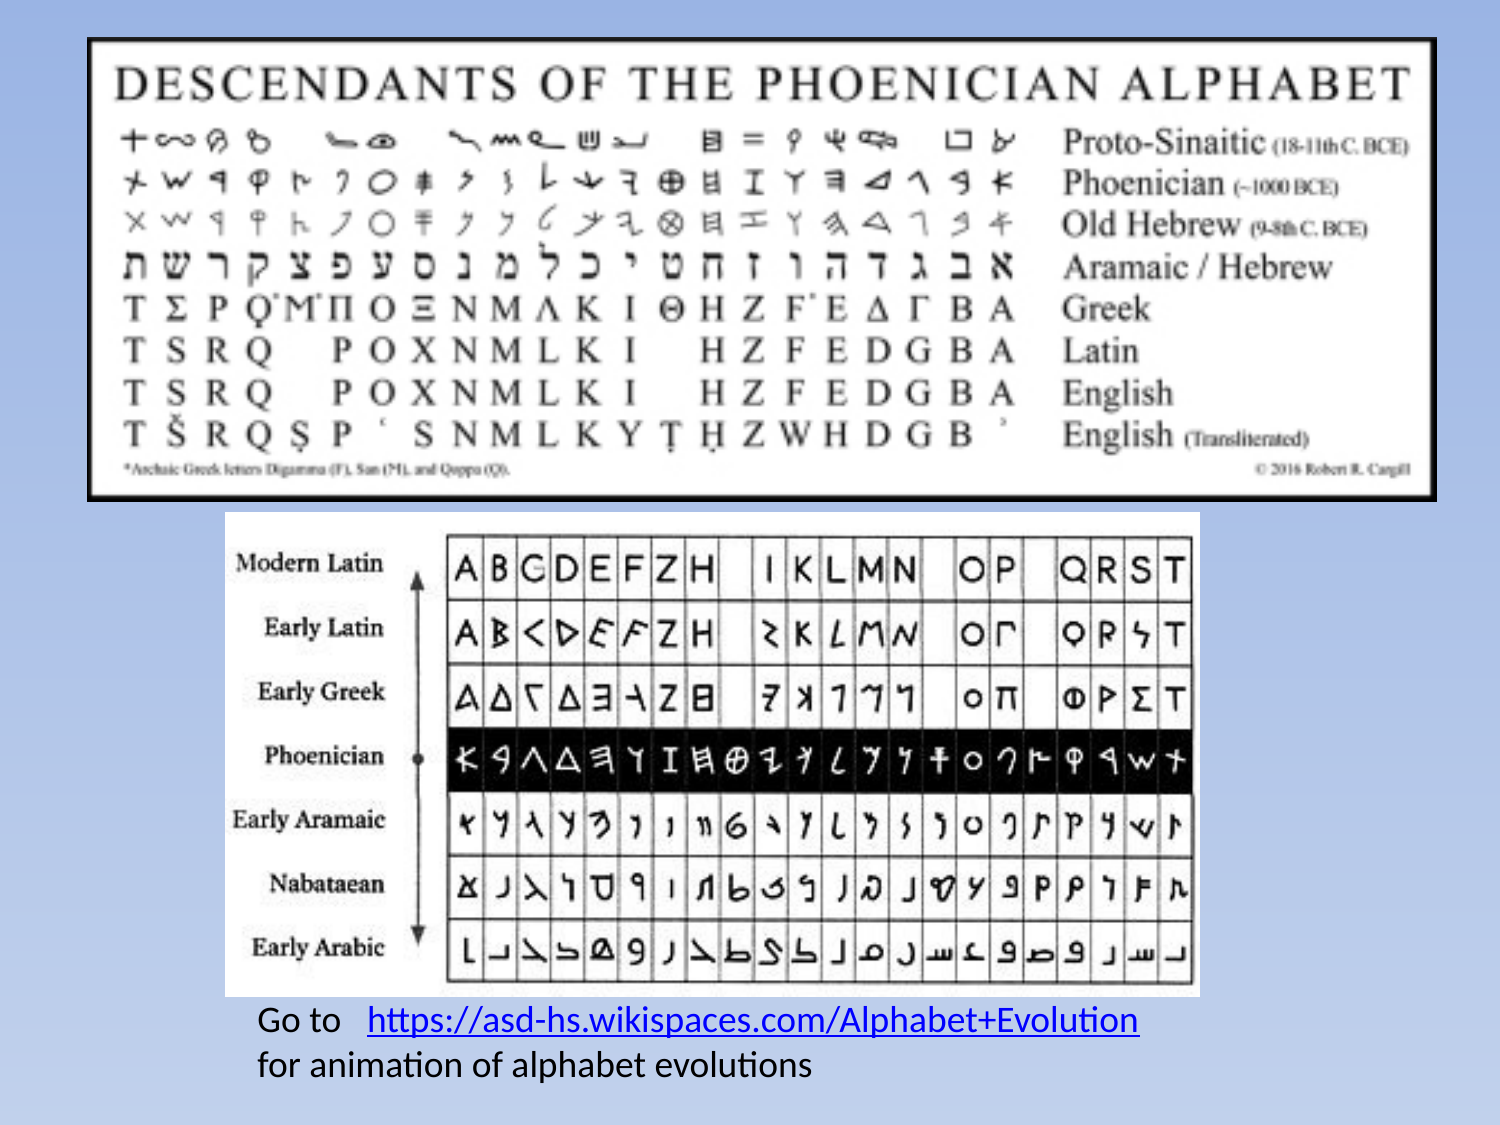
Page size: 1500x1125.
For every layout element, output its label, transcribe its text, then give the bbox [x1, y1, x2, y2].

picture [224, 512, 1201, 997]
picture [87, 37, 1437, 502]
text_box Go to https://asd-hs.wikispaces.com/Alphabet+Evolution for animation of alphabet evolutions [242, 1005, 1155, 1093]
